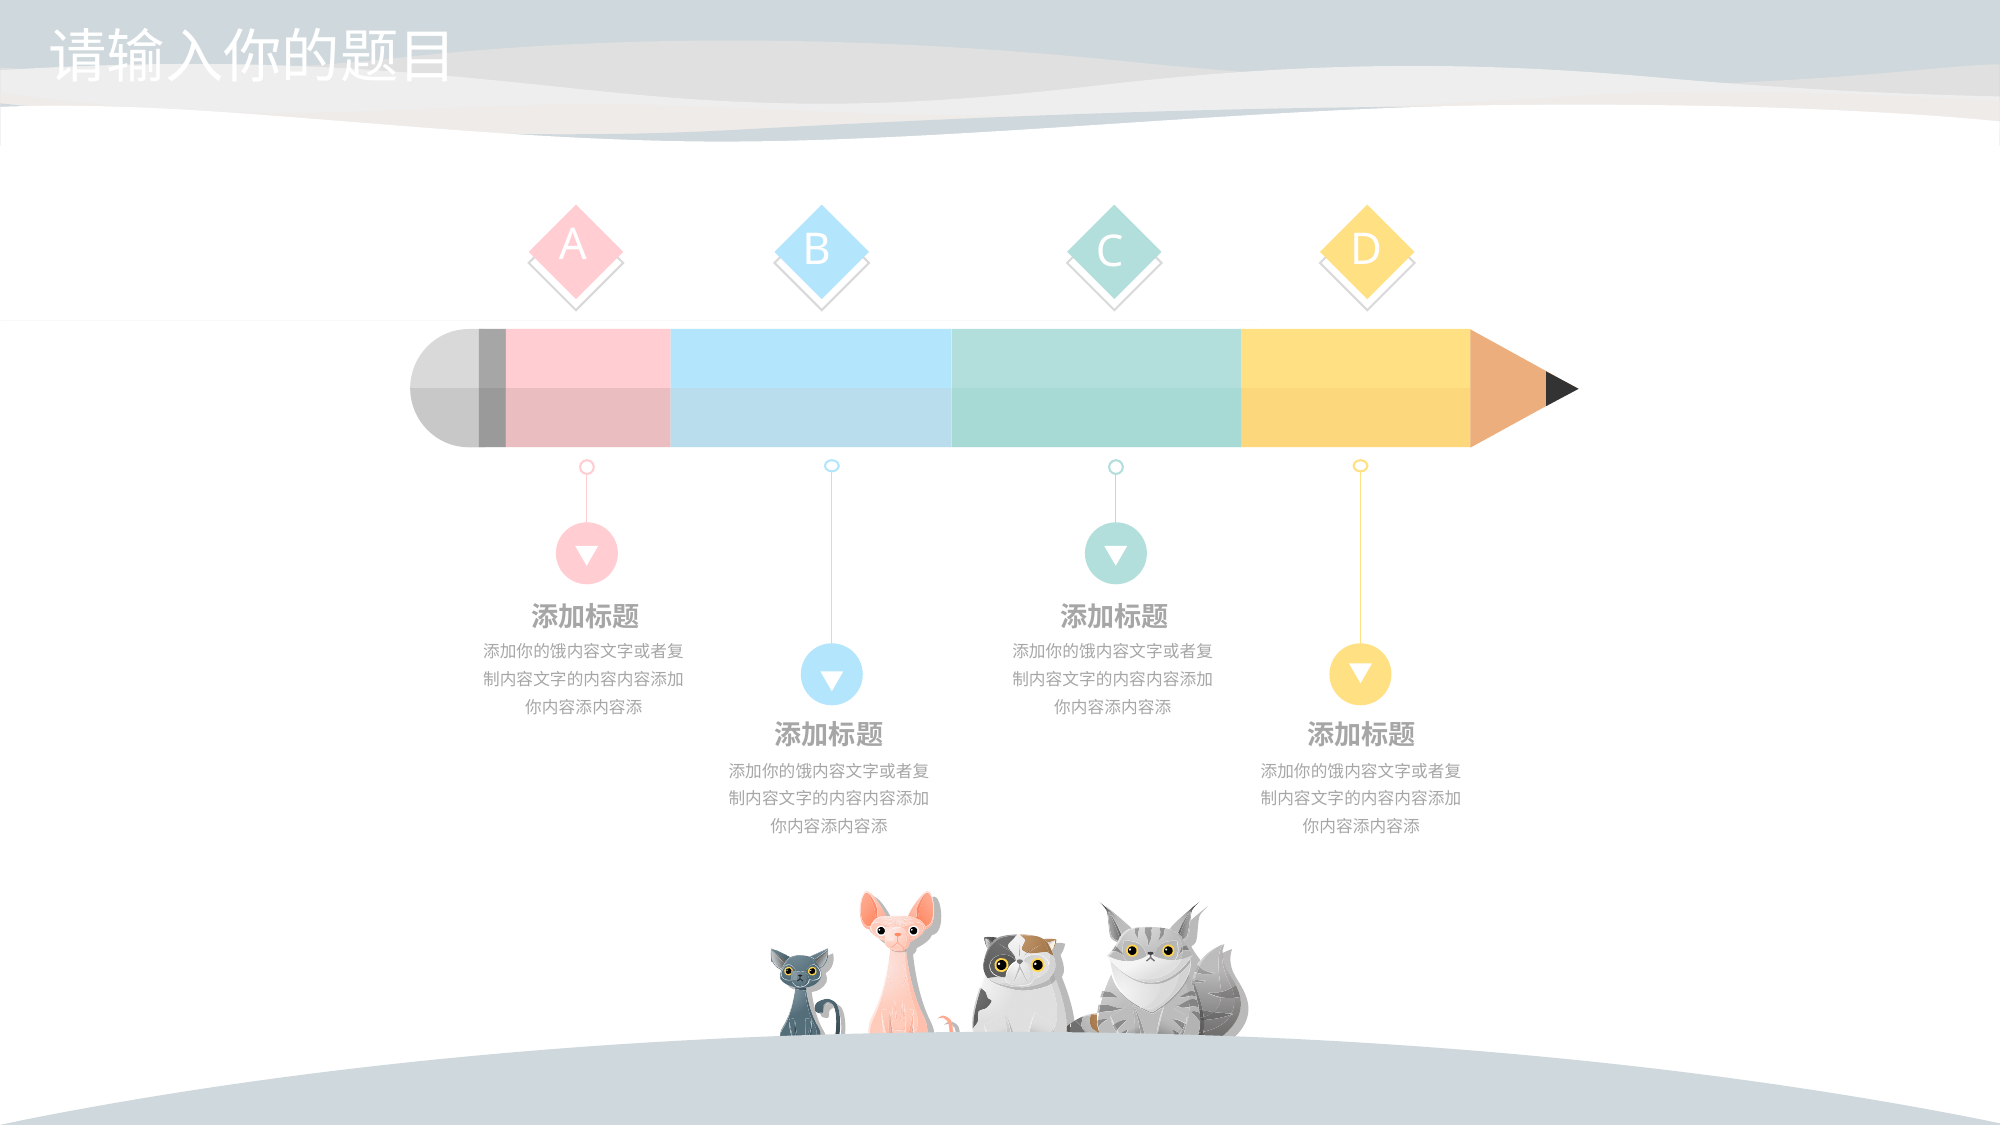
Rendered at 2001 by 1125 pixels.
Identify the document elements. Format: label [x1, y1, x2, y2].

text_box [1353, 460, 1368, 643]
text_box [410, 328, 1579, 448]
text_box [706, 709, 952, 843]
text_box [555, 522, 618, 585]
text_box [528, 204, 625, 300]
text_box [990, 592, 1236, 723]
text_box [1329, 643, 1392, 706]
text_box [1102, 300, 1126, 312]
text_box [1108, 460, 1123, 522]
text_box [1067, 204, 1162, 300]
text_box [1238, 709, 1484, 843]
text_box [1320, 204, 1416, 300]
text_box [461, 592, 707, 723]
text_box [579, 460, 594, 522]
text_box [800, 643, 863, 706]
text_box [564, 300, 588, 312]
text_box [1355, 300, 1379, 312]
text_box [824, 460, 839, 643]
text_box [810, 300, 834, 312]
text_box [1084, 522, 1147, 585]
text_box [774, 204, 869, 300]
